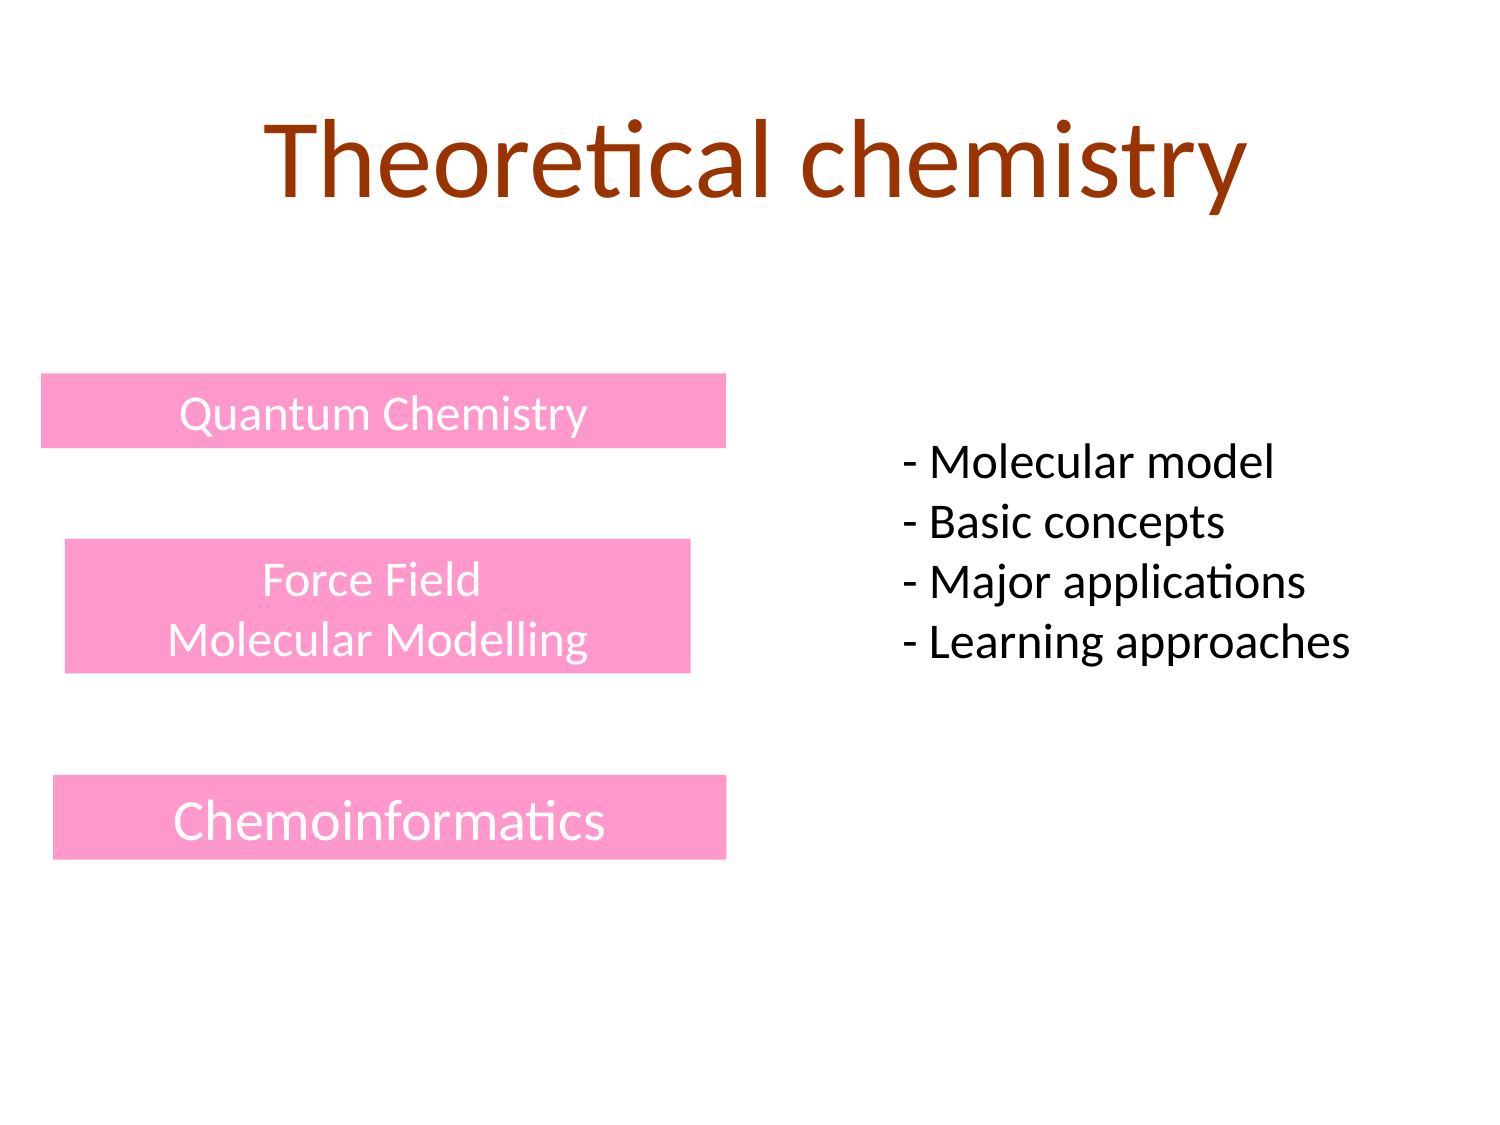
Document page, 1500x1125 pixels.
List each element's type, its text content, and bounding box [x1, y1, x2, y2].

text_box Chemoinformatics [53, 774, 727, 860]
text_box - Molecular model - Basic concepts - Major applications - Learning approaches [887, 420, 1389, 676]
text_box Force Field Molecular Modelling [64, 538, 691, 674]
text_box Quantum Chemistry [41, 373, 727, 449]
text_box Theoretical chemistry [183, 78, 1329, 228]
